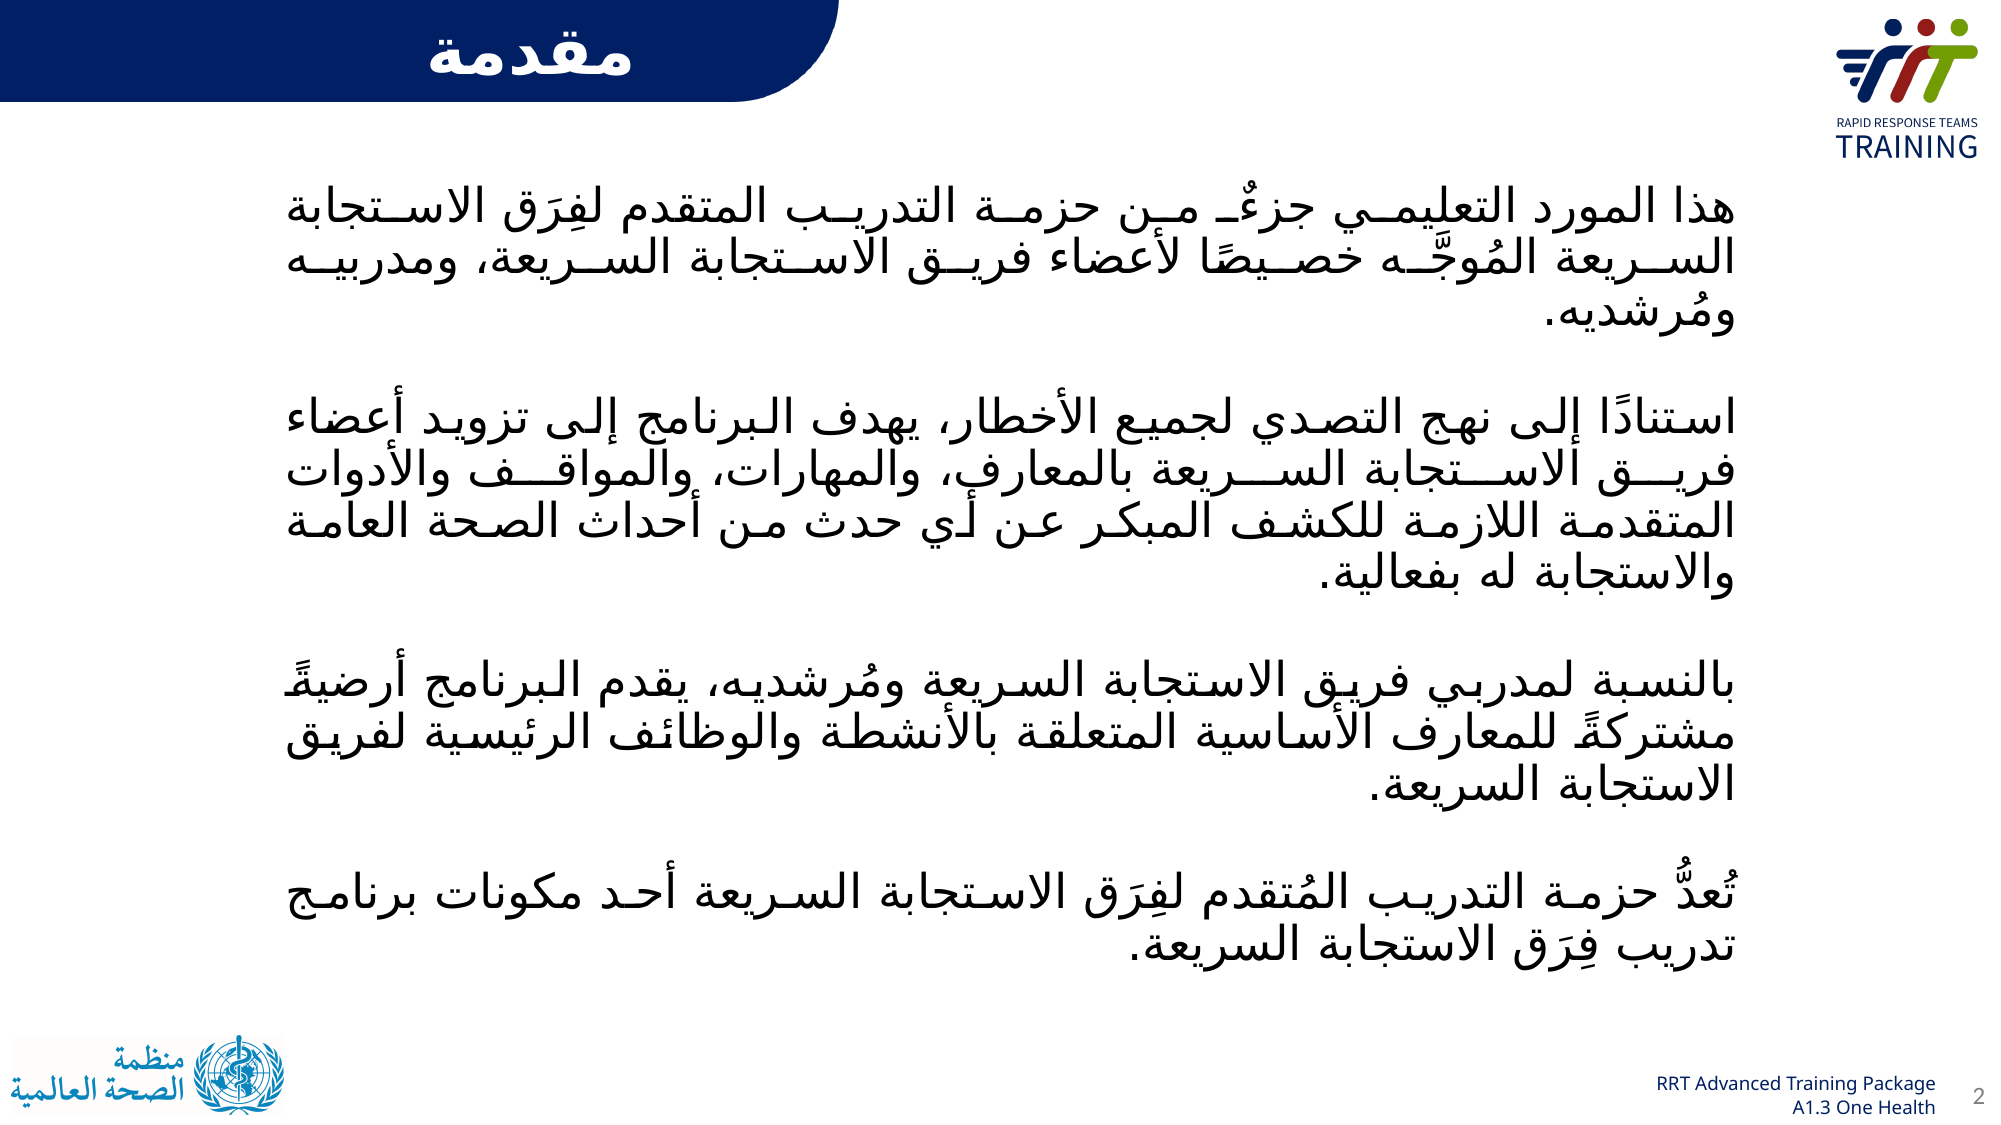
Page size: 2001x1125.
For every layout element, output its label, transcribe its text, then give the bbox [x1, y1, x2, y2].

picture [241, 1050, 247, 1059]
list هذا المورد التعليمي جزءٌ من حزمة التدريب المتقدم لفِرَق الاستجابة السريعة المُوجَّه خصيصًا لأعضاء فريق الاستجابة السريعة، ومدربيه ومُرشديه. استنادًا إلى نهج التصدي لجميع الأخطار، يهدف البرنامج إلى تزويد أعضاء فريق الاستجابة السريعة بالمعارف، والمهارات، والمواقف والأدوات المتقدمة اللازمة للكشف المبكر عن أي حدث من أحداث الصحة العامة والاستجابة له بفعالية. بالنسبة لمدربي فريق الاستجابة السريعة ومُرشديه، يقدم البرنامج أرضيةً مشتركةً للمعارف الأساسية المتعلقة بالأنشطة والوظائف الرئيسية لفريق الاستجابة السريعة. تُعدُّ حزمة التدريب المُتقدم لفِرَق الاستجابة السريعة أحد مكونات برنامج تدريب فِرَق الاستجابة السريعة. [285, 180, 1738, 945]
picture [0, 0, 839, 102]
picture [11, 1035, 284, 1115]
picture [1835, 19, 1978, 167]
title مقدمة [49, 0, 637, 90]
